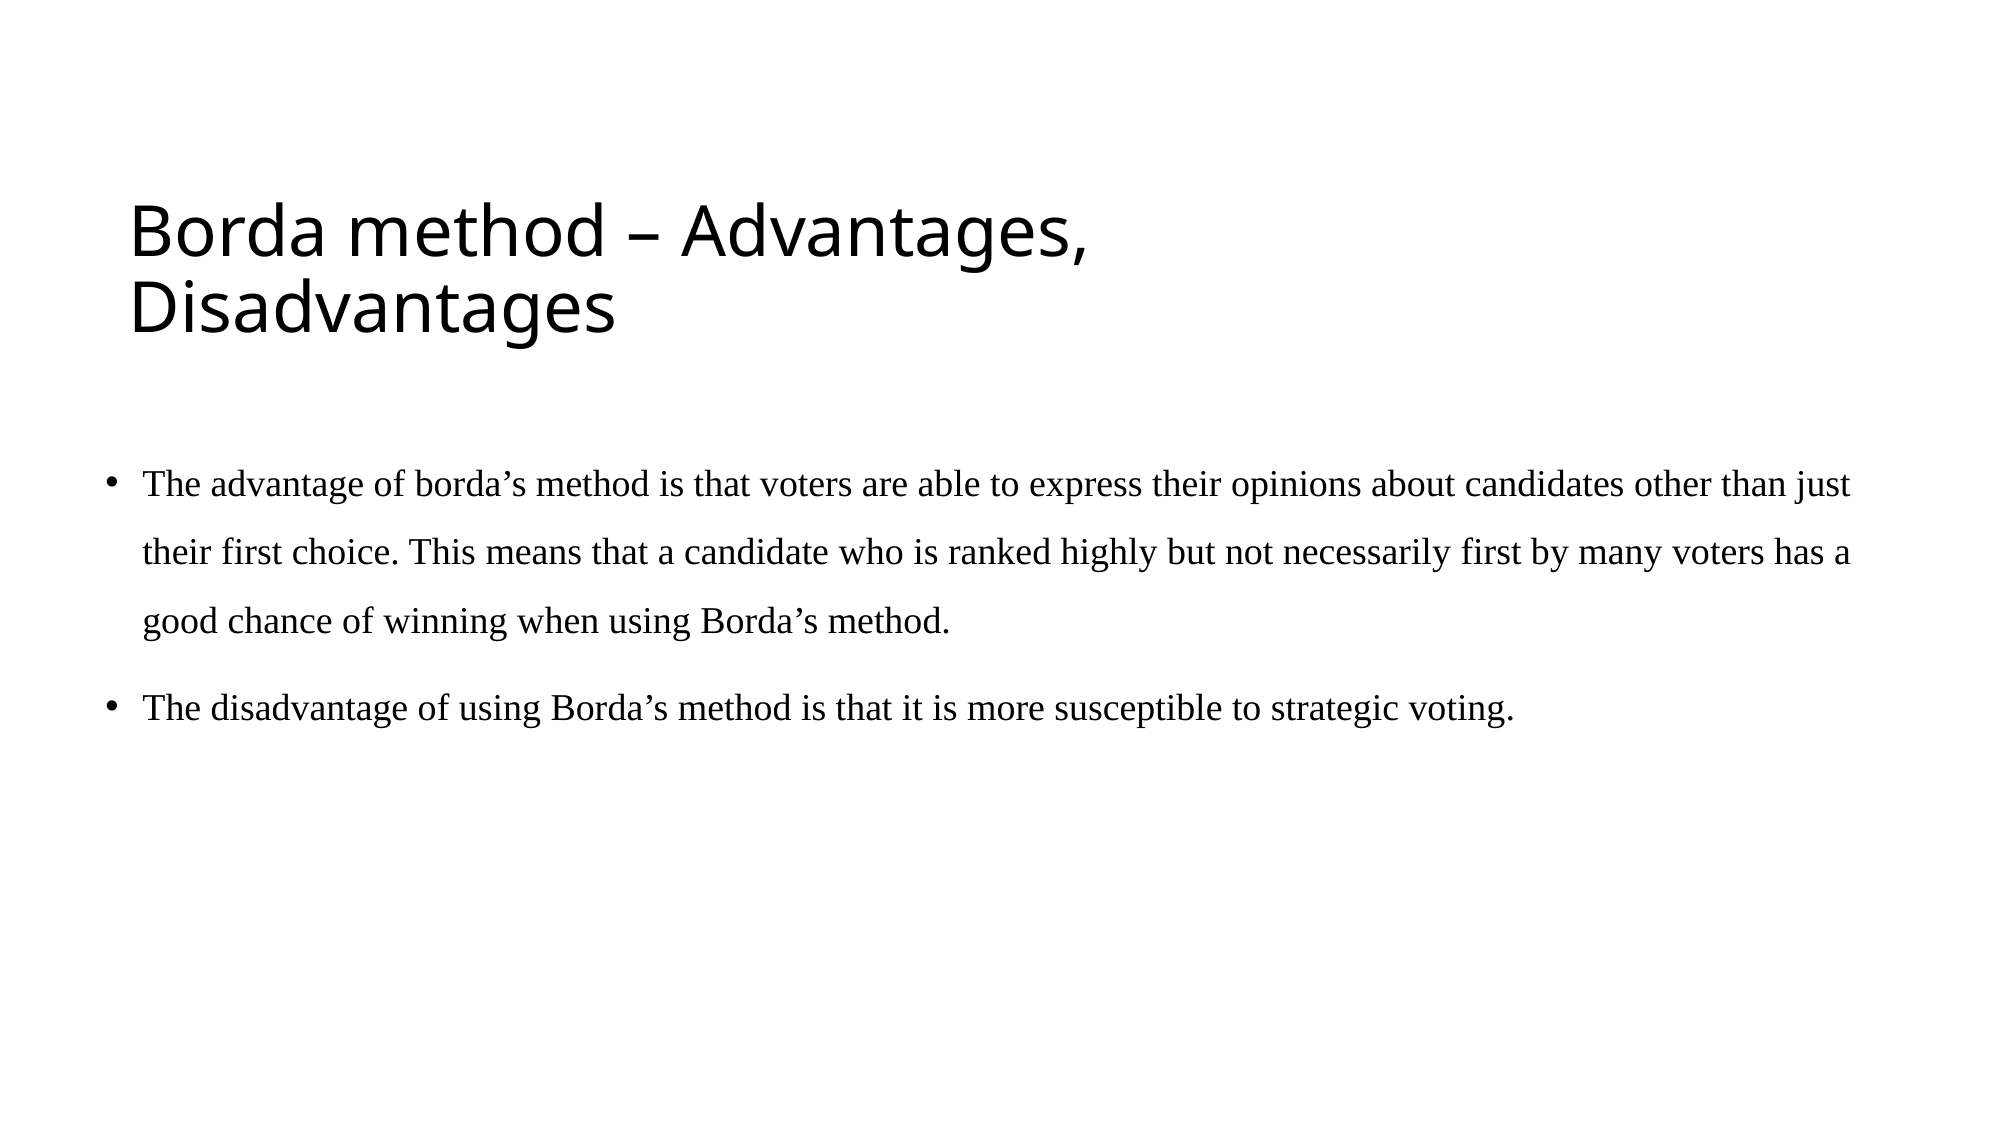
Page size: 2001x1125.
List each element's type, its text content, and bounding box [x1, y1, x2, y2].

list The advantage of borda’s method is that voters are able to express their opinions about candidates other than just their first choice. This means that a candidate who is ranked highly but not necessarily first by many voters has a good chance of winning when using Borda’s method. The disadvantage of using Borda’s method is that it is more susceptible to strategic voting. [90, 428, 1916, 737]
title Borda method – Advantages, Disadvantages [114, 188, 1561, 356]
